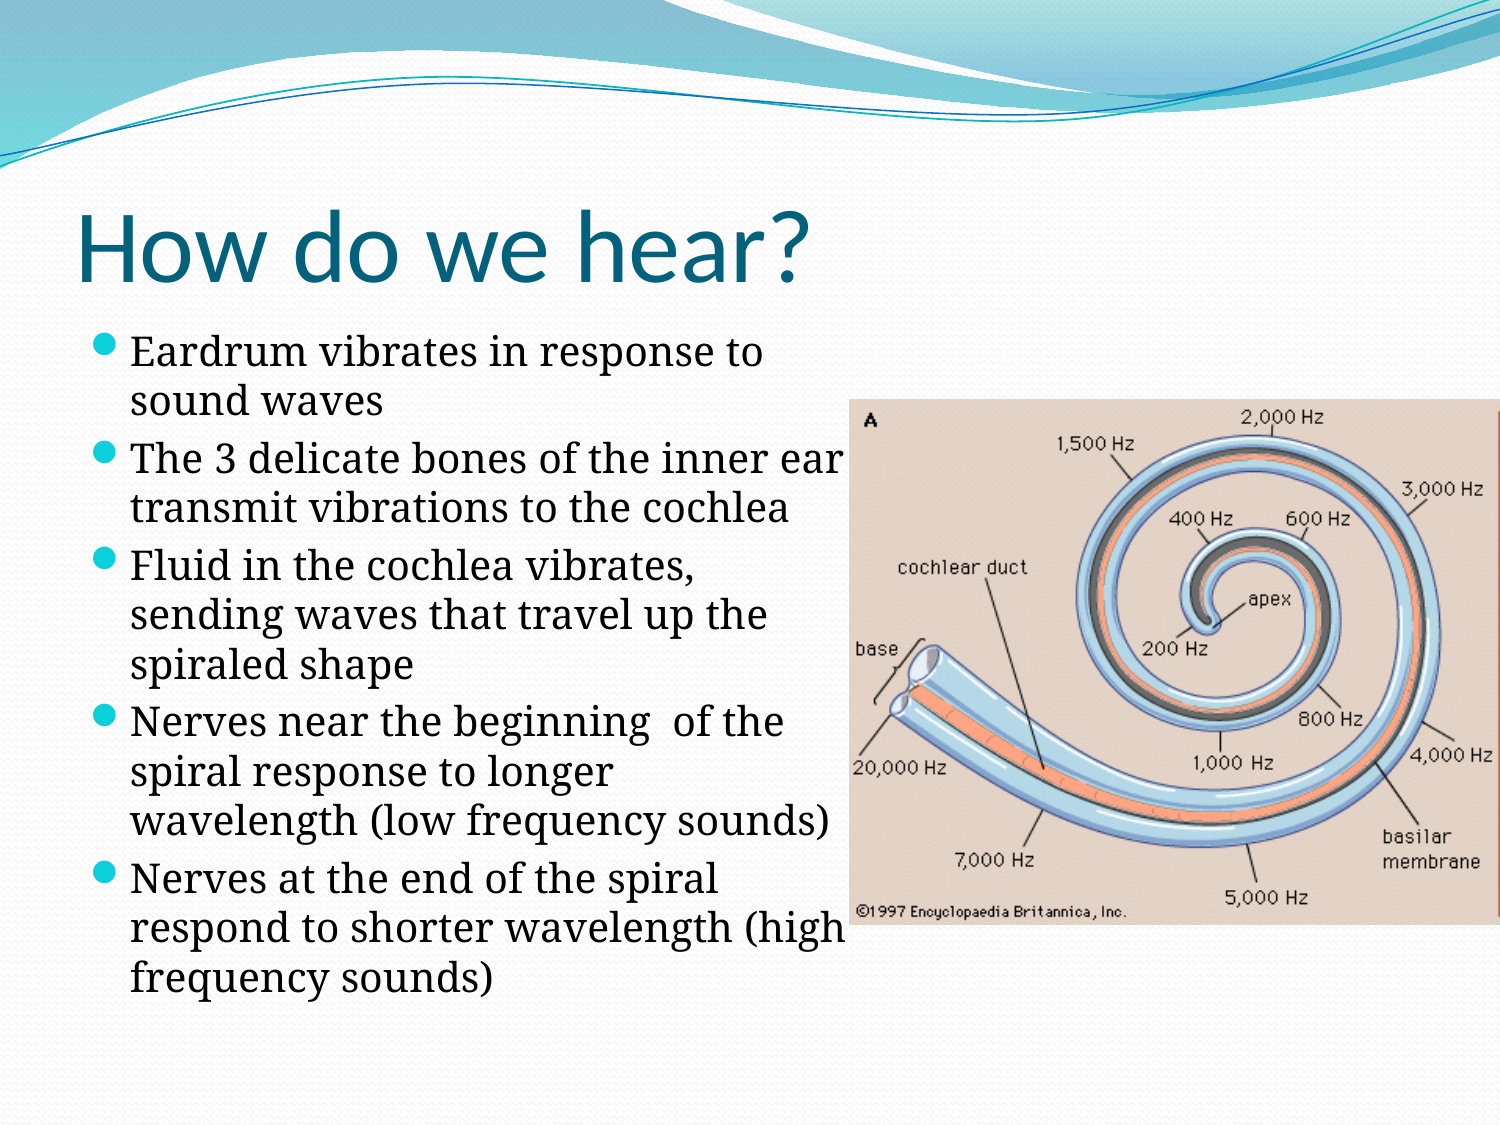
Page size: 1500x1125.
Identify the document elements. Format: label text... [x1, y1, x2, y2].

picture [849, 399, 1500, 926]
list Eardrum vibrates in response to sound waves The 3 delicate bones of the inner ear transmit vibrations to the cochlea Fluid in the cochlea vibrates, sending waves that travel up the spiraled shape Nerves near the beginning of the spiral response to longer wavelength (low frequency sounds) Nerves at the end of the spiral respond to shorter wavelength (high frequency sounds) [75, 317, 863, 1038]
title How do we hear? [75, 115, 1425, 303]
